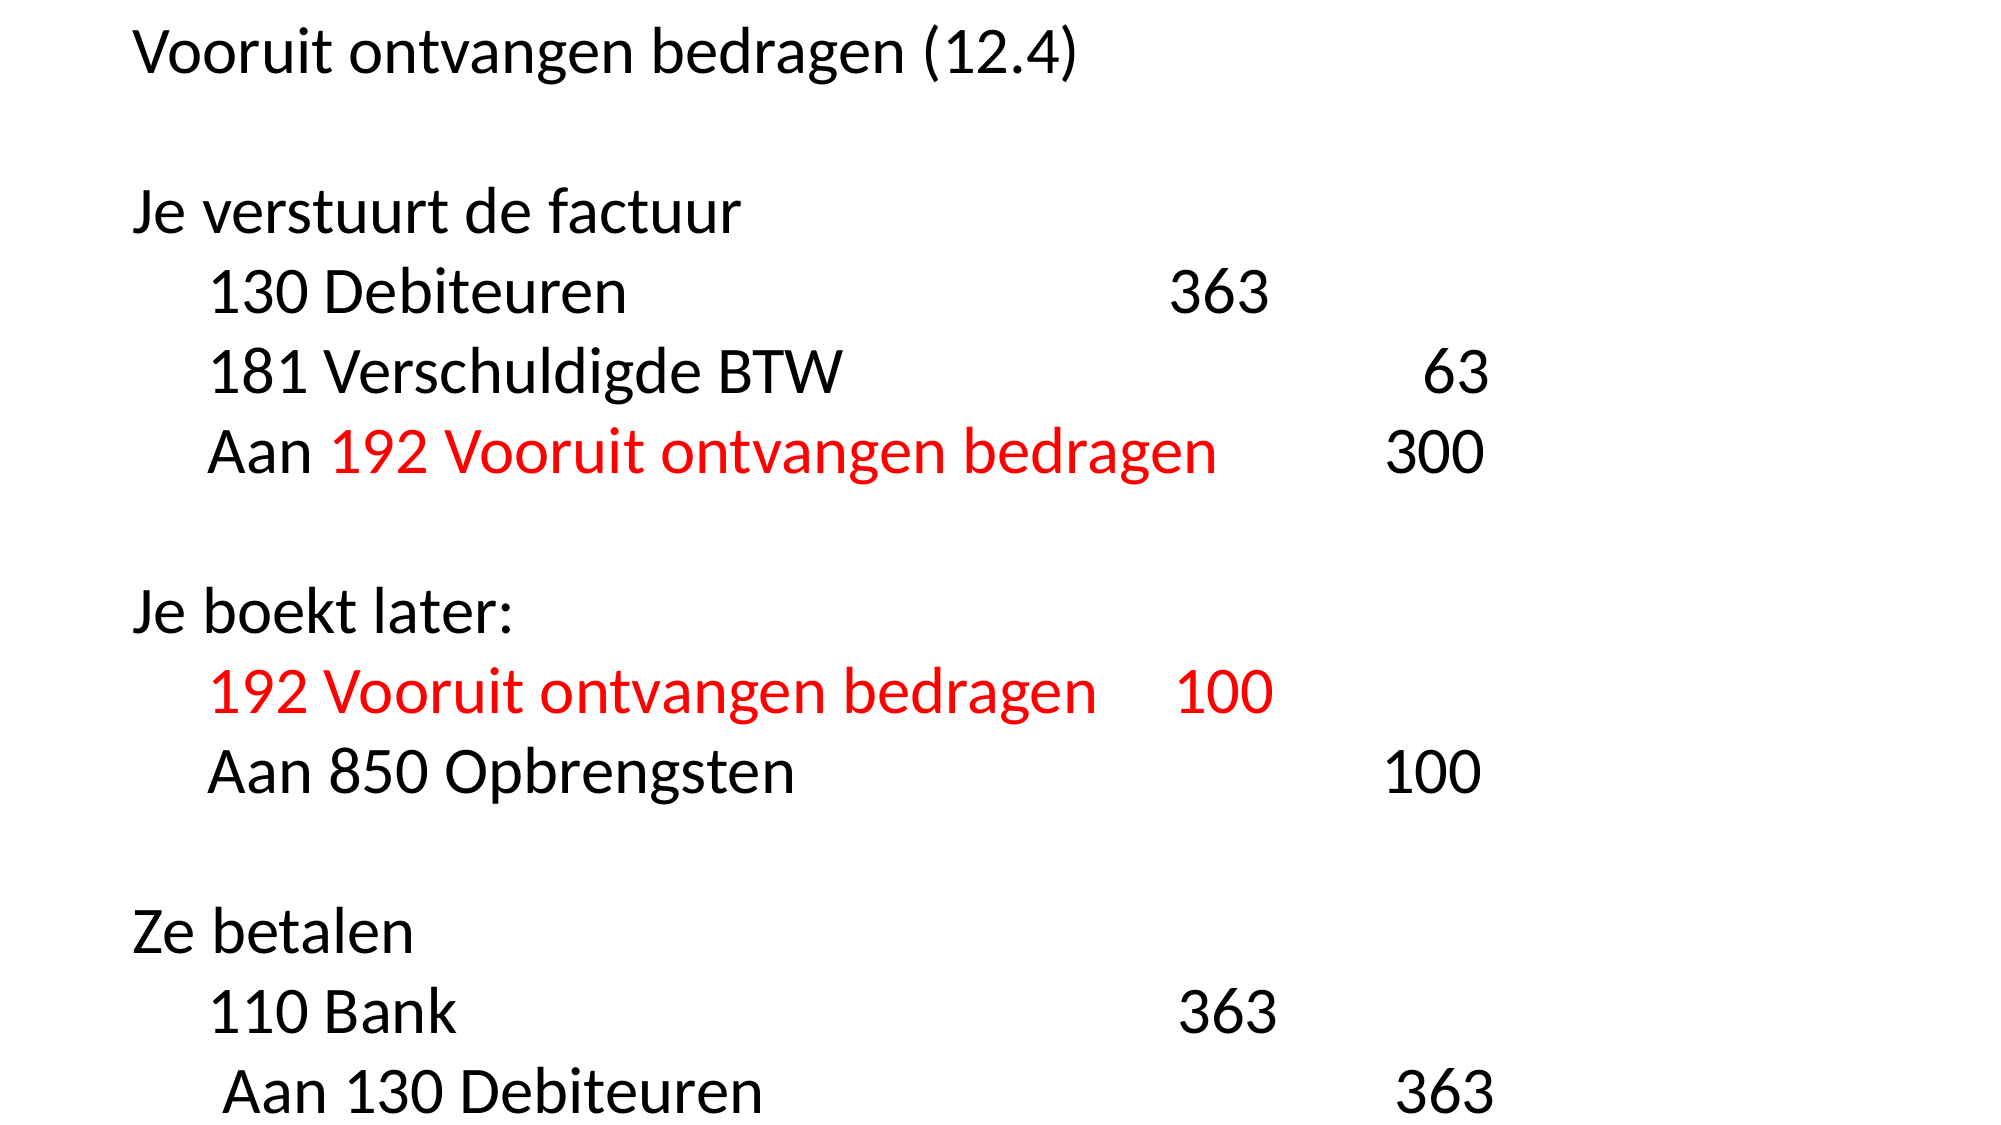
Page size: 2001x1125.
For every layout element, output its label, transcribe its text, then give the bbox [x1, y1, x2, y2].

text_box Vooruit ontvangen bedragen (12.4) Je verstuurt de factuur 130 Debiteuren 363 181 Verschuldigde BTW 63 Aan 192 Vooruit ontvangen bedragen 300 Je boekt later: 192 Vooruit ontvangen bedragen 100 Aan 850 Opbrengsten 100 Ze betalen 110 Bank 363 Aan 130 Debiteuren 363 [117, 0, 1830, 1125]
